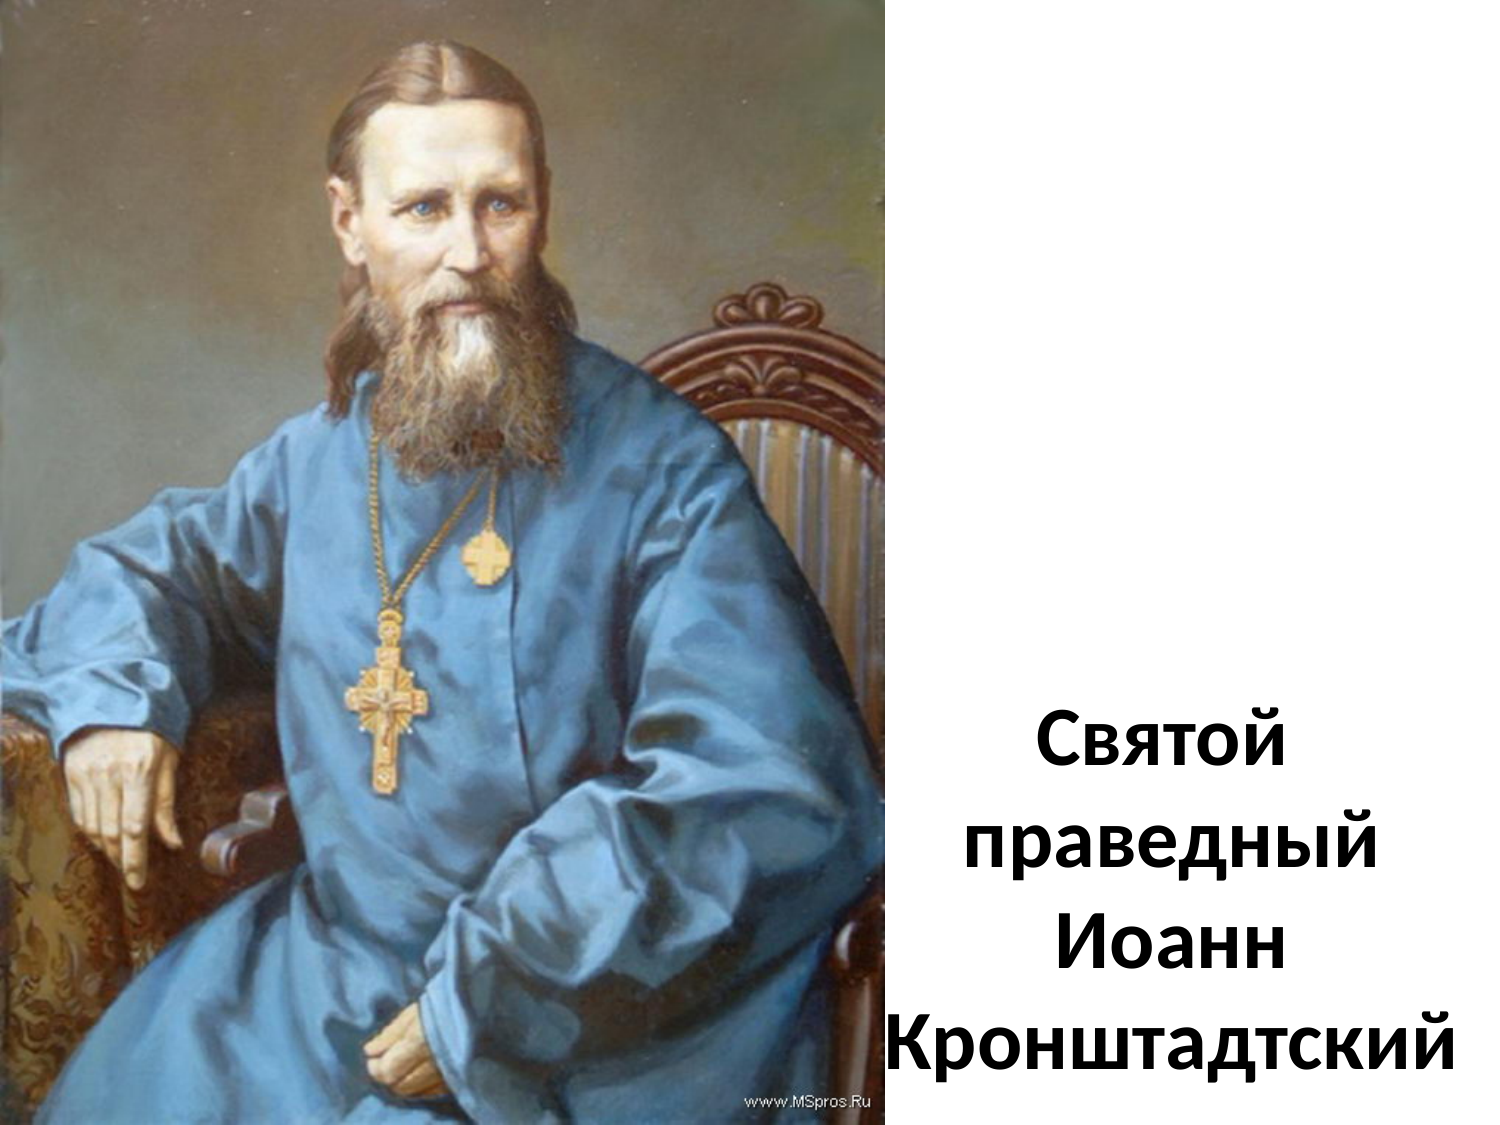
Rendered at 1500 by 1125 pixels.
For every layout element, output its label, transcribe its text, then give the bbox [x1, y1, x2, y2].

picture [0, 0, 885, 1125]
title Святой праведный Иоанн Кронштадтский [888, 642, 1477, 1125]
